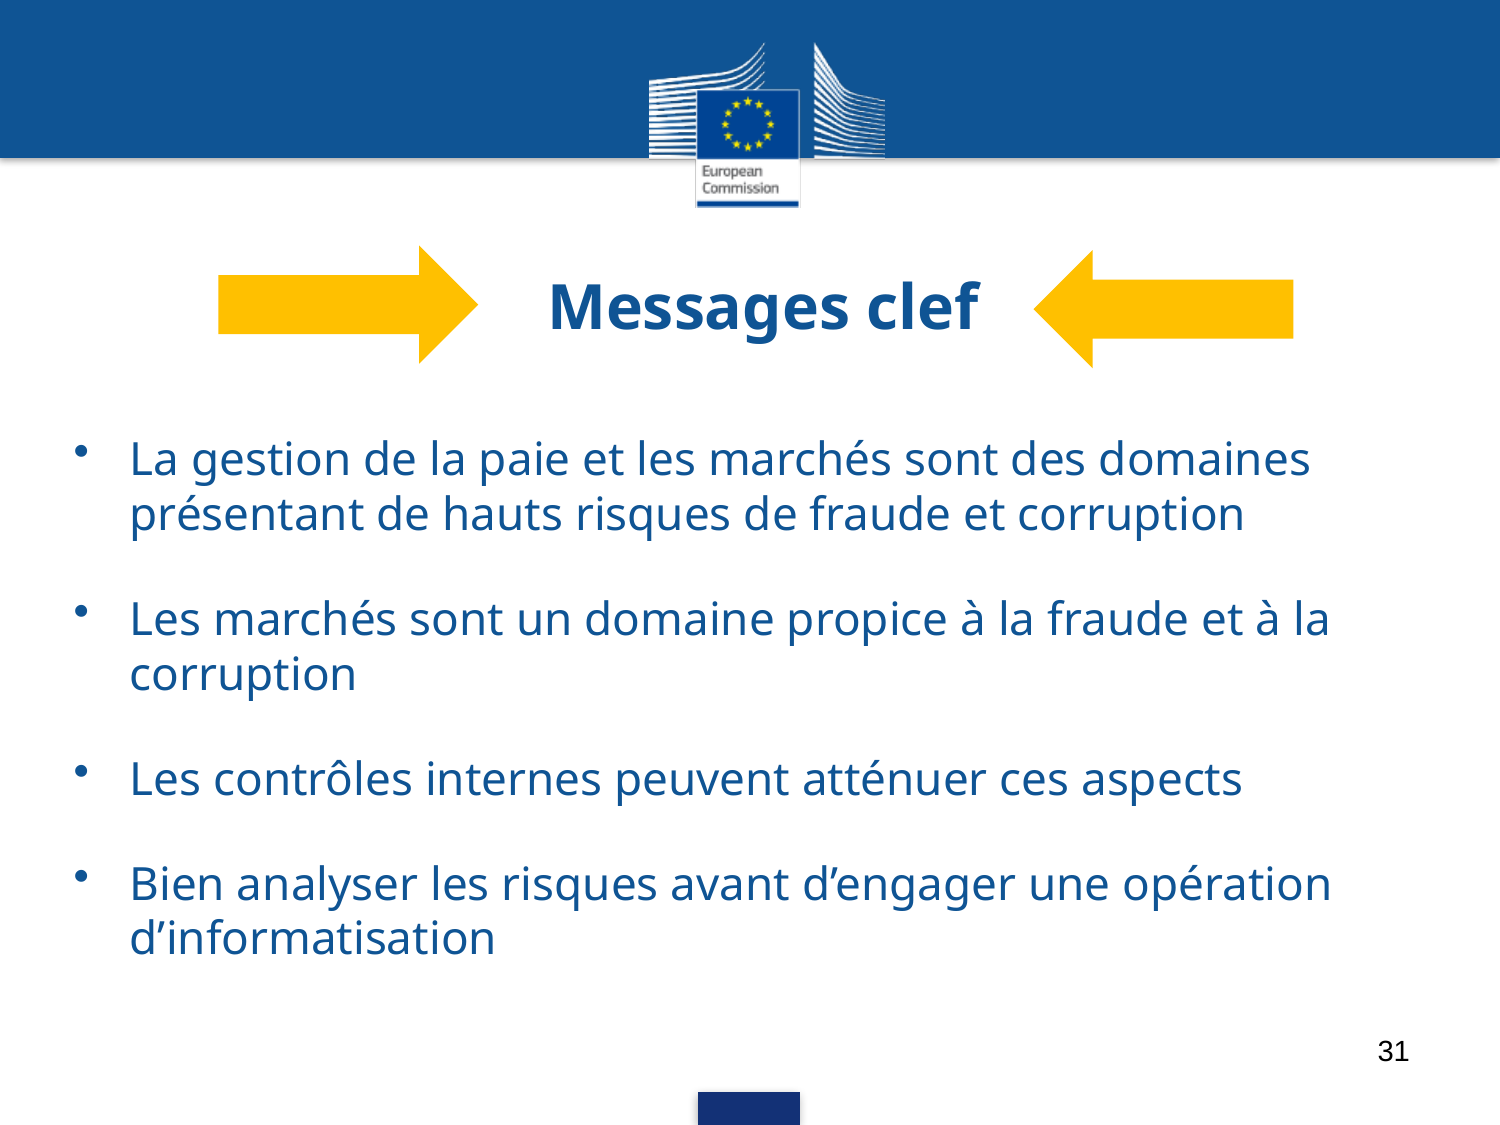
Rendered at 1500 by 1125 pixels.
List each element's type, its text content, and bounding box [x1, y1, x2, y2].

slide_number 31 [1074, 1024, 1426, 1103]
list La gestion de la paie et les marchés sont des domaines présentant de hauts risques de fraude et corruption Les marchés sont un domaine propice à la fraude et à la corruption Les contrôles internes peuvent atténuer ces aspects Bien analyser les risques avant d’engager une opération d’informatisation [58, 421, 1409, 848]
picture [649, 42, 885, 208]
text_box [1033, 250, 1294, 369]
title Messages clef [0, 210, 1484, 399]
text_box [218, 245, 479, 364]
